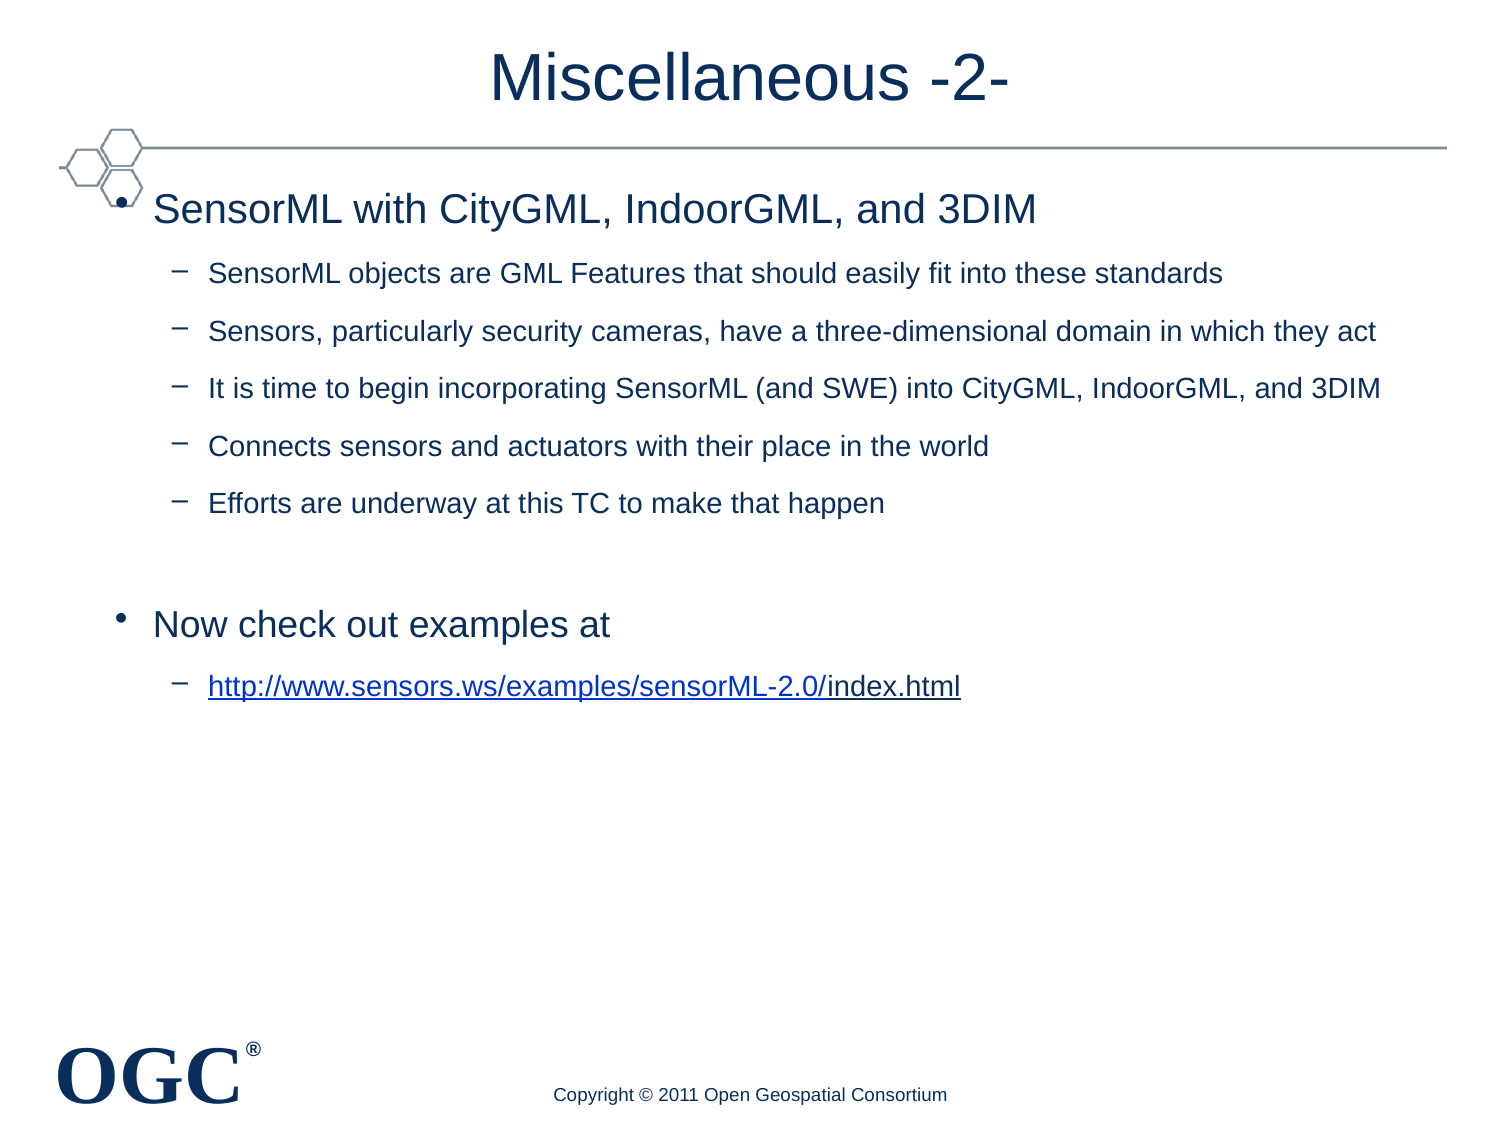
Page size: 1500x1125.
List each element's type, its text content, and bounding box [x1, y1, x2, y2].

picture [59, 136, 1447, 208]
text_box Copyright © 2011 Open Geospatial Consortium [487, 1074, 1013, 1113]
text_box SensorML with CityGML, IndoorGML, and 3DIM SensorML objects are GML Features that should easily fit into these standards Sensors, particularly security cameras, have a three-dimensional domain in which they act It is time to begin incorporating SensorML (and SWE) into CityGML, IndoorGML, and 3DIM Connects sensors and actuators with their place in the world Efforts are underway at this TC to make that happen Now check out examples at http://www.sensors.ws/examples/sensorML-2.0/index.html [99, 174, 1488, 963]
text_box [954, 84, 985, 125]
title Miscellaneous -2- [37, 22, 1463, 136]
